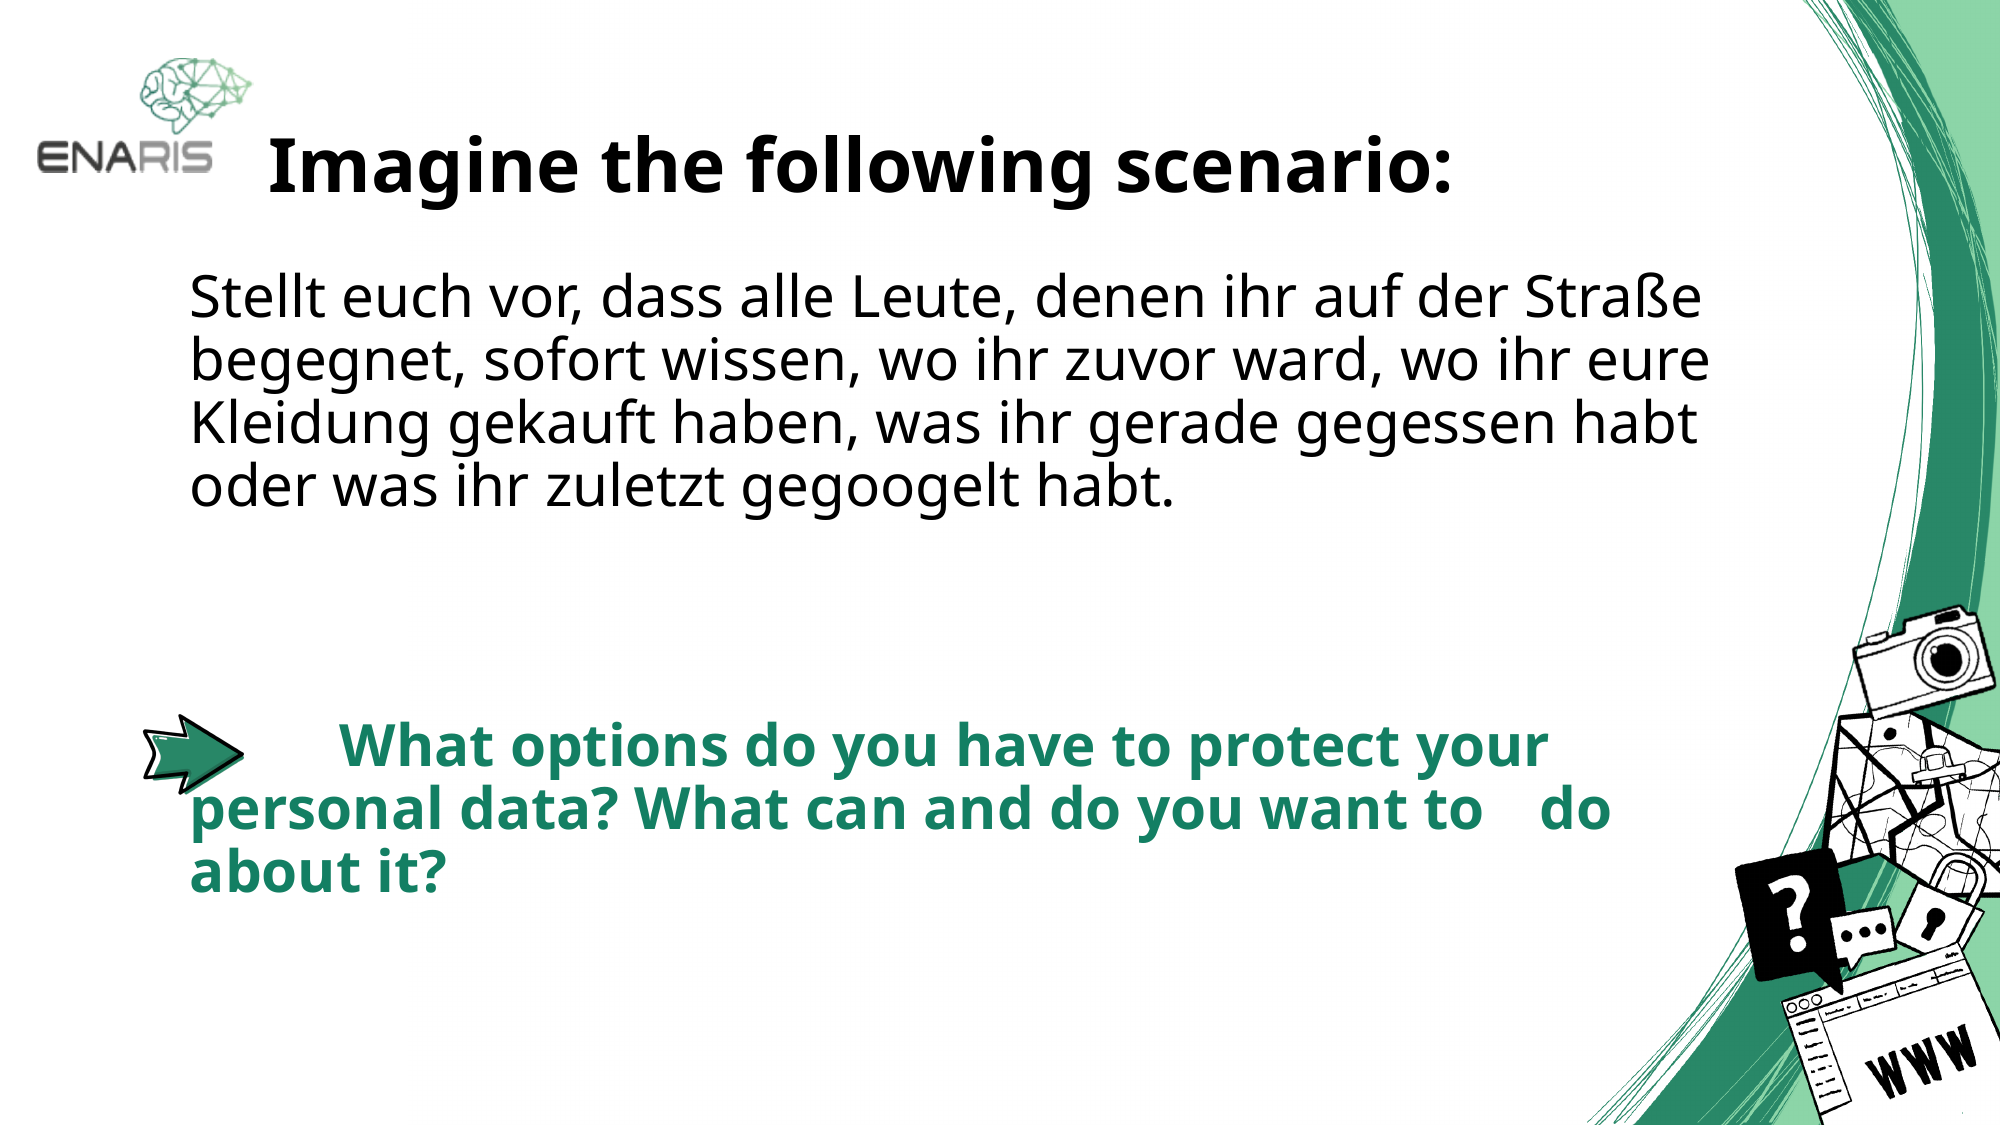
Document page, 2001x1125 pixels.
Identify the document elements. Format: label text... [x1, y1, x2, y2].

list Stellt euch vor, dass alle Leute, denen ihr auf der Straße begegnet, sofort wissen, wo ihr zuvor ward, wo ihr eure Kleidung gekauft haben, was ihr gerade gegessen habt oder was ihr zuletzt gegoogelt habt. What options do you have to protect your personal data? What can and do you want to do about it? [137, 260, 1728, 1074]
picture [408, 0, 2000, 1125]
picture [133, 695, 254, 817]
picture [37, 58, 254, 173]
title Imagine the following scenario: [253, 59, 1863, 278]
